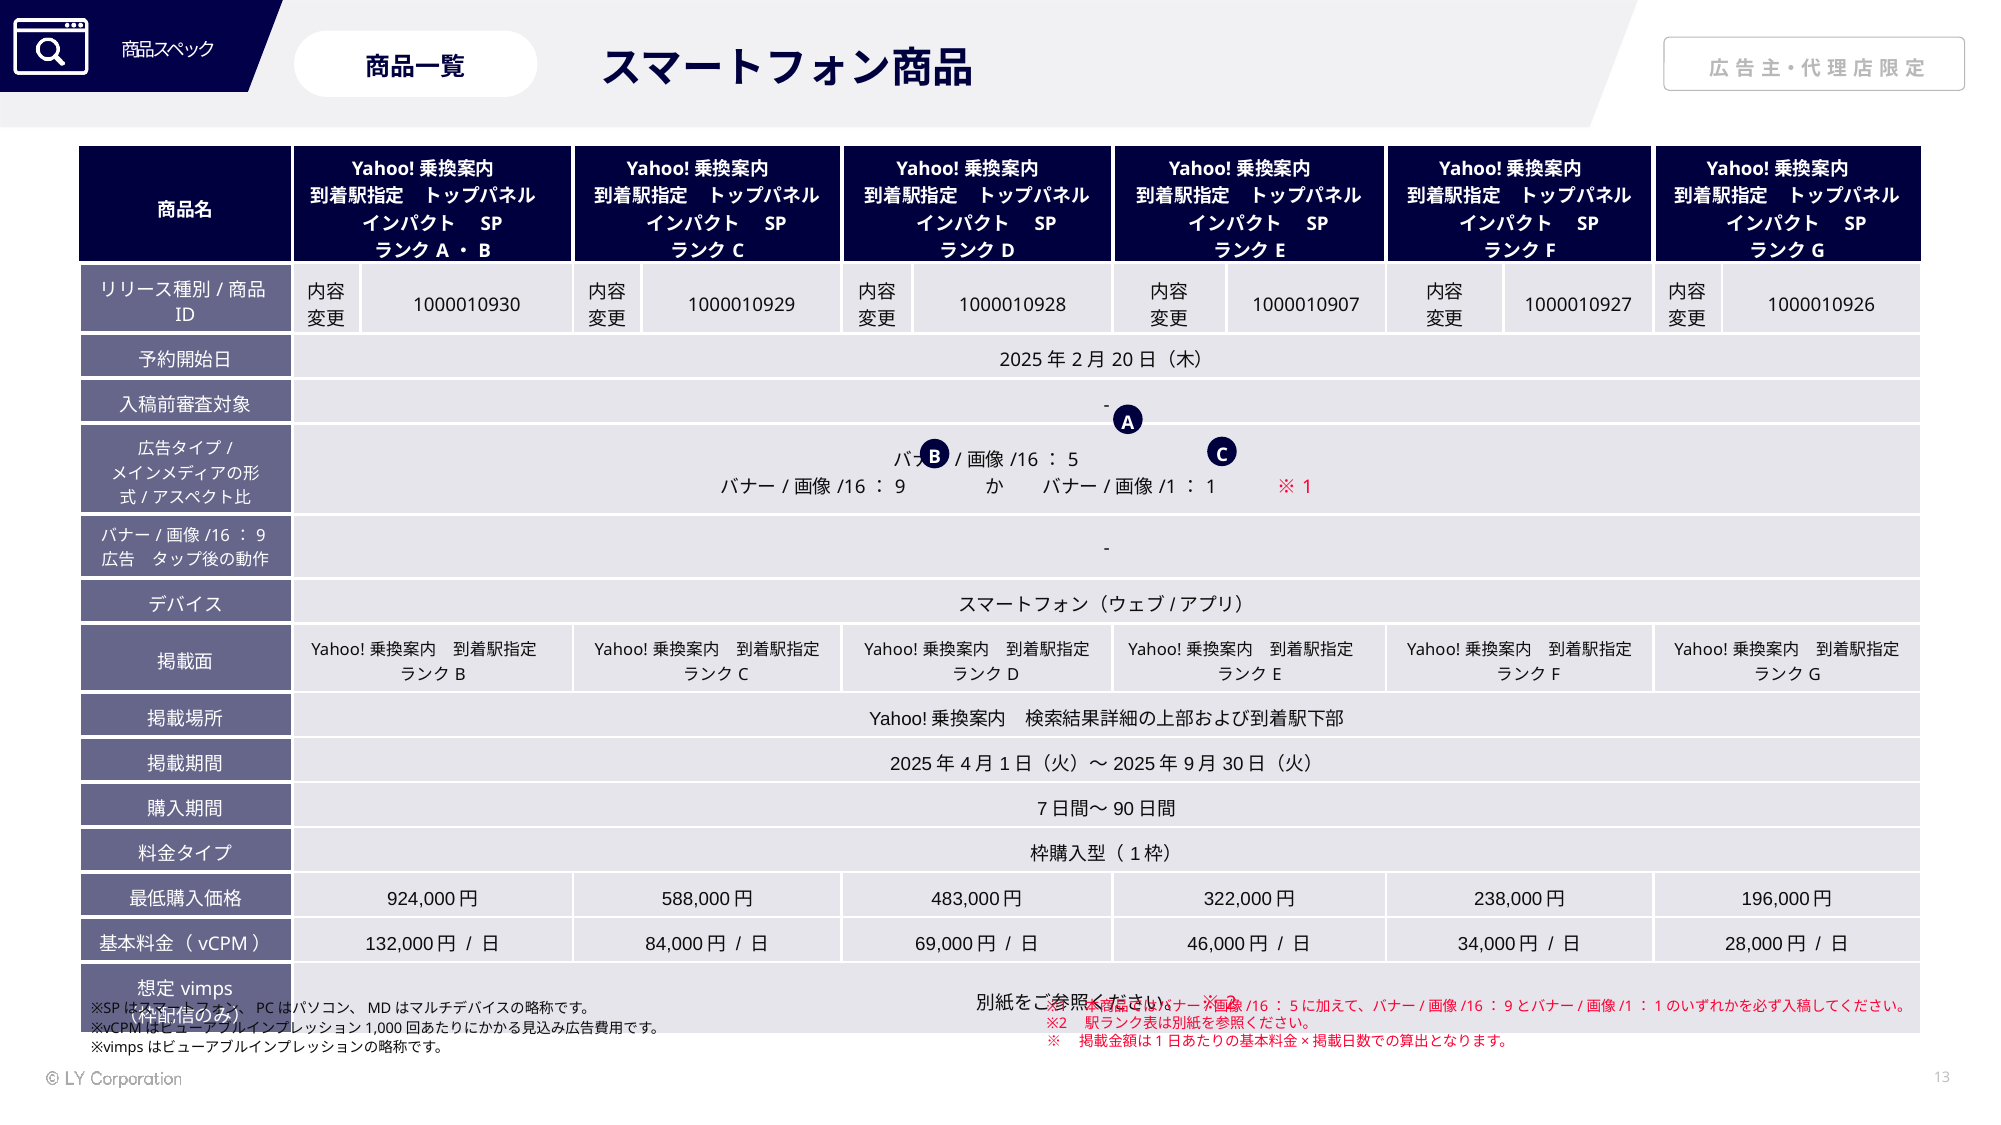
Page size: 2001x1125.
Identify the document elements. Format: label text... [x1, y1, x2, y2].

table_cell バナー/画像/16：5 バナー/画像/16：9 か バナー/画像/1：1 ※1 [294, 425, 1920, 513]
table_cell 購入期間 [81, 784, 291, 825]
table_cell Yahoo!乗換案内 到着駅指定 ランクE [1114, 625, 1385, 691]
table_cell 基本料金（vCPM） [81, 919, 291, 960]
table_cell Yahoo!乗換案内 到着駅指定 ランクG [1655, 625, 1920, 691]
picture [46, 1071, 181, 1088]
table_cell 内容 変更 [1114, 264, 1225, 332]
text_box A [1113, 404, 1143, 435]
list スマートフォン商品 [599, 41, 1481, 97]
table_cell 7日間～90日間 [294, 783, 1920, 826]
table_header Yahoo!乗換案内 到着駅指定 トップパネル インパクト SP ランクD [844, 146, 1111, 261]
table_cell 1000010928 [914, 264, 1111, 332]
table_cell リリース種別/商品ID [81, 265, 291, 331]
table_cell 238,000円 [1387, 873, 1652, 916]
table_cell 掲載面 [81, 625, 291, 690]
table_cell 内容 変更 [1387, 264, 1502, 332]
table_cell 掲載期間 [81, 739, 291, 780]
table_cell Yahoo!乗換案内 到着駅指定 ランクD [843, 625, 1111, 691]
table_cell Yahoo!乗換案内 検索結果詳細の上部および到着駅下部 [294, 693, 1920, 736]
table_cell 想定vimps （枠配信のみ） [81, 964, 291, 1032]
table_cell 内容 変更 [1655, 264, 1721, 332]
table_cell 196,000円 [1655, 873, 1920, 916]
table_cell 2025年4月1日（火）～2025年9月30日（火） [294, 738, 1920, 781]
table_cell 別紙をご参照ください。 ※2 [294, 963, 1920, 1033]
table_cell スマートフォン（ウェブ/アプリ） [294, 580, 1920, 622]
table_cell Yahoo!乗換案内 到着駅指定 ランクB [294, 625, 572, 691]
table_cell - [294, 380, 1920, 422]
table_cell 588,000円 [574, 873, 840, 916]
table_header Yahoo!乗換案内 到着駅指定 トップパネル インパクト SP ランクE [1115, 146, 1384, 261]
table_header Yahoo!乗換案内 到着駅指定 トップパネル インパクト SP ランクG [1656, 146, 1921, 261]
table_cell 最低購入価格 [81, 874, 291, 915]
table_cell 掲載場所 [81, 694, 291, 735]
table_cell 内容 変更 [843, 264, 911, 332]
table_cell 広告タイプ/ メインメディアの形式/アスペクト比 [81, 425, 291, 512]
table_header 商品名 [79, 146, 291, 261]
table_cell 132,000円 / 日 [294, 918, 572, 961]
table_cell 84,000円 / 日 [574, 918, 840, 961]
table_cell 料金タイプ [81, 829, 291, 870]
table_cell 924,000円 [294, 873, 572, 916]
text_box C [1207, 436, 1237, 467]
list 商品スペック [97, 13, 240, 81]
text_box 商品一覧 [293, 29, 539, 98]
table_cell バナー/画像/16：9広告 タップ後の動作 [81, 516, 291, 576]
table_cell 322,000円 [1114, 873, 1385, 916]
table_header Yahoo!乗換案内 到着駅指定 トップパネル インパクト SP ランクC [575, 146, 840, 261]
picture [9, 5, 92, 87]
table_cell 28,000円 / 日 [1655, 918, 1920, 961]
text_box ※SPはスマートフォン、PCはパソコン、MDはマルチデバイスの略称です。 ※vCPMはビューアブルインプレッション1,000回あたりにかかる見込み広告費用です。 ※vimpsはビューアブルインプレッションの略称です。 [91, 997, 774, 1056]
text_box B [919, 438, 950, 469]
table_cell 入稿前審査対象 [81, 380, 291, 421]
table_cell Yahoo!乗換案内 到着駅指定 ランクF [1387, 625, 1652, 691]
table_cell 46,000円 / 日 [1114, 918, 1385, 961]
table_cell 枠購入型（1枠） [294, 828, 1920, 871]
table_header Yahoo!乗換案内 到着駅指定 トップパネル インパクト SP ランクA・B [294, 146, 571, 261]
table_cell 1000010927 [1505, 264, 1652, 332]
text_box ※1 本商品ではバナー/画像/16：5に加えて、バナー/画像/16：9とバナー/画像/1：1のいずれかを必ず入稿してください。 ※2 駅ランク表は別紙を参照ください。 ※ 掲載金額は1日あたりの基本料金×掲載日数での算出となります。 [1031, 989, 1927, 1057]
table_cell - [294, 516, 1920, 577]
table_header Yahoo!乗換案内 到着駅指定 トップパネル インパクト SP ランクF [1388, 146, 1651, 261]
table_cell 内容 変更 [574, 264, 640, 332]
table_cell 2025年2月20日（木） [294, 335, 1920, 377]
table_cell 内容 変更 [294, 264, 359, 332]
table_cell 1000010930 [362, 264, 572, 332]
table_cell Yahoo!乗換案内 到着駅指定 ランクC [574, 625, 840, 691]
table_cell 1000010926 [1723, 264, 1920, 332]
table_cell 483,000円 [843, 873, 1111, 916]
table_cell 1000010929 [643, 264, 840, 332]
table_cell 1000010907 [1228, 264, 1385, 332]
table_cell 34,000円 / 日 [1387, 918, 1652, 961]
table_cell 69,000円 / 日 [843, 918, 1111, 961]
table_cell 予約開始日 [81, 335, 291, 376]
table_cell デバイス [81, 580, 291, 621]
